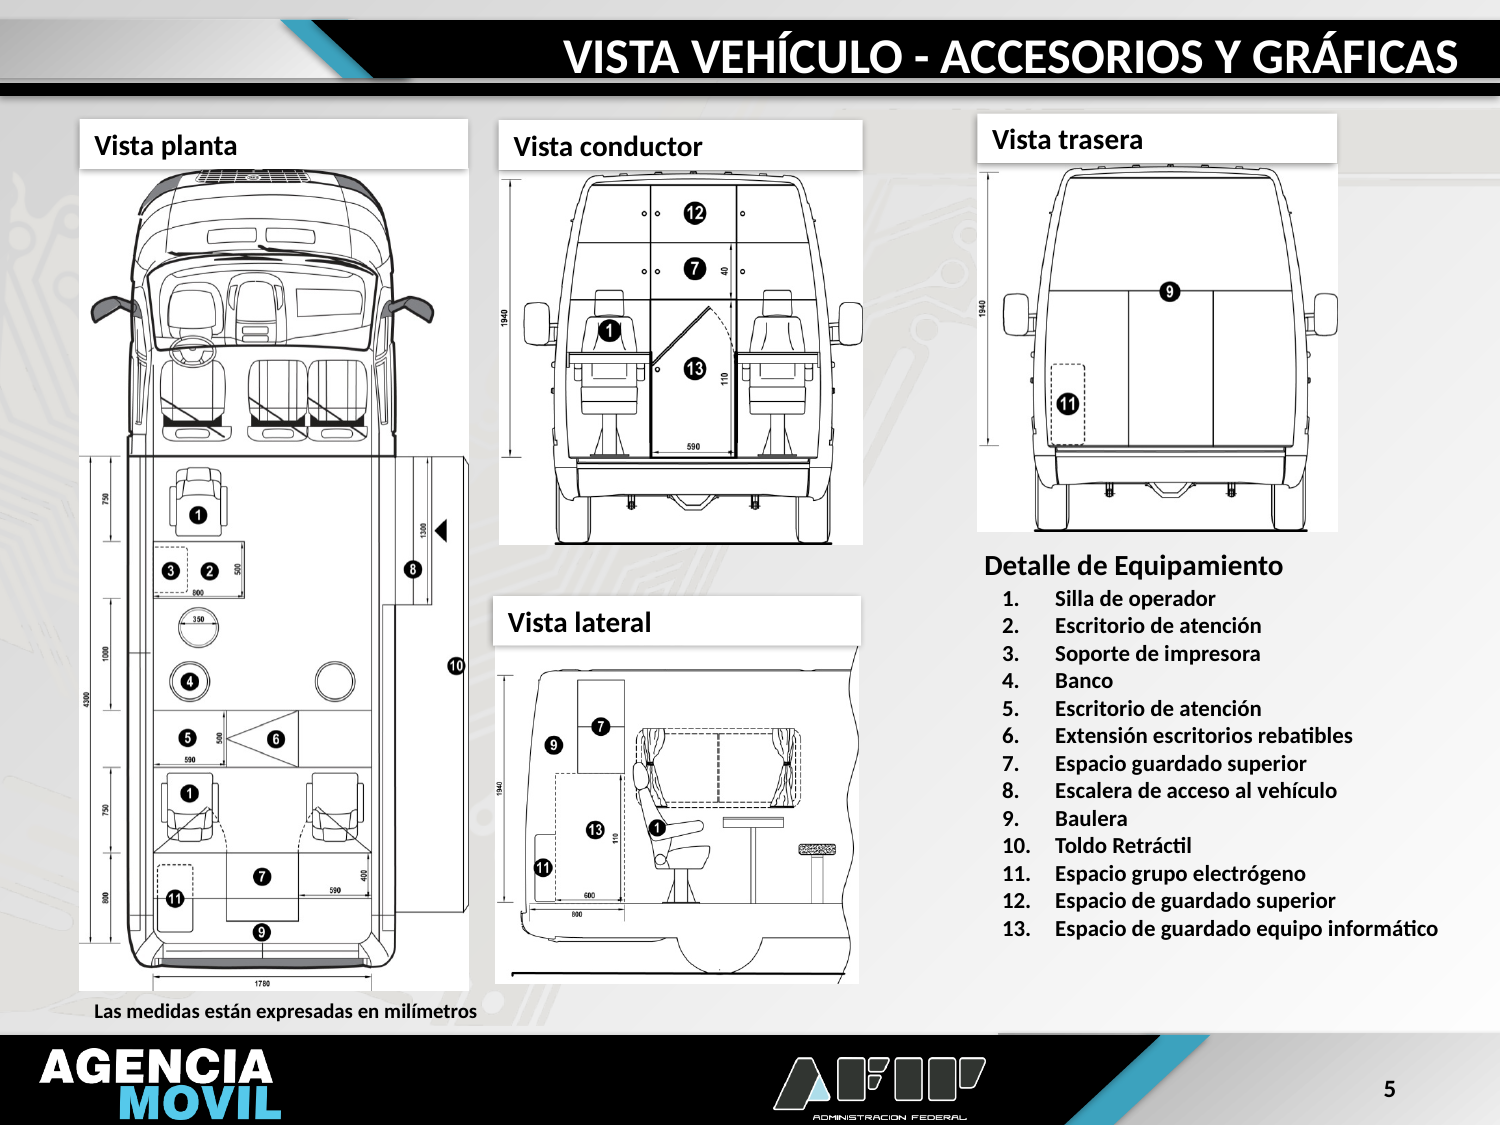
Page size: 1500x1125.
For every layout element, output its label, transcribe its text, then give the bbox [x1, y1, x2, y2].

slide_number 5 [1368, 1065, 1500, 1114]
list Detalle de Equipamiento Silla de operador Escritorio de atención Soporte de impresora Banco Escritorio de atención Extensión escritorios rebatibles Espacio guardado superior Escalera de acceso al vehículo Baulera Toldo Retráctil Espacio grupo electrógeno Espacio de guardado superior Espacio de guardado equipo informático [969, 538, 1462, 1055]
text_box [497, 119, 863, 984]
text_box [76, 118, 496, 1031]
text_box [977, 113, 1338, 532]
text_box VISTA VEHÍCULO - ACCESORIOS Y GRÁFICAS [548, 15, 1500, 91]
picture [773, 1057, 986, 1120]
picture [39, 1048, 281, 1120]
